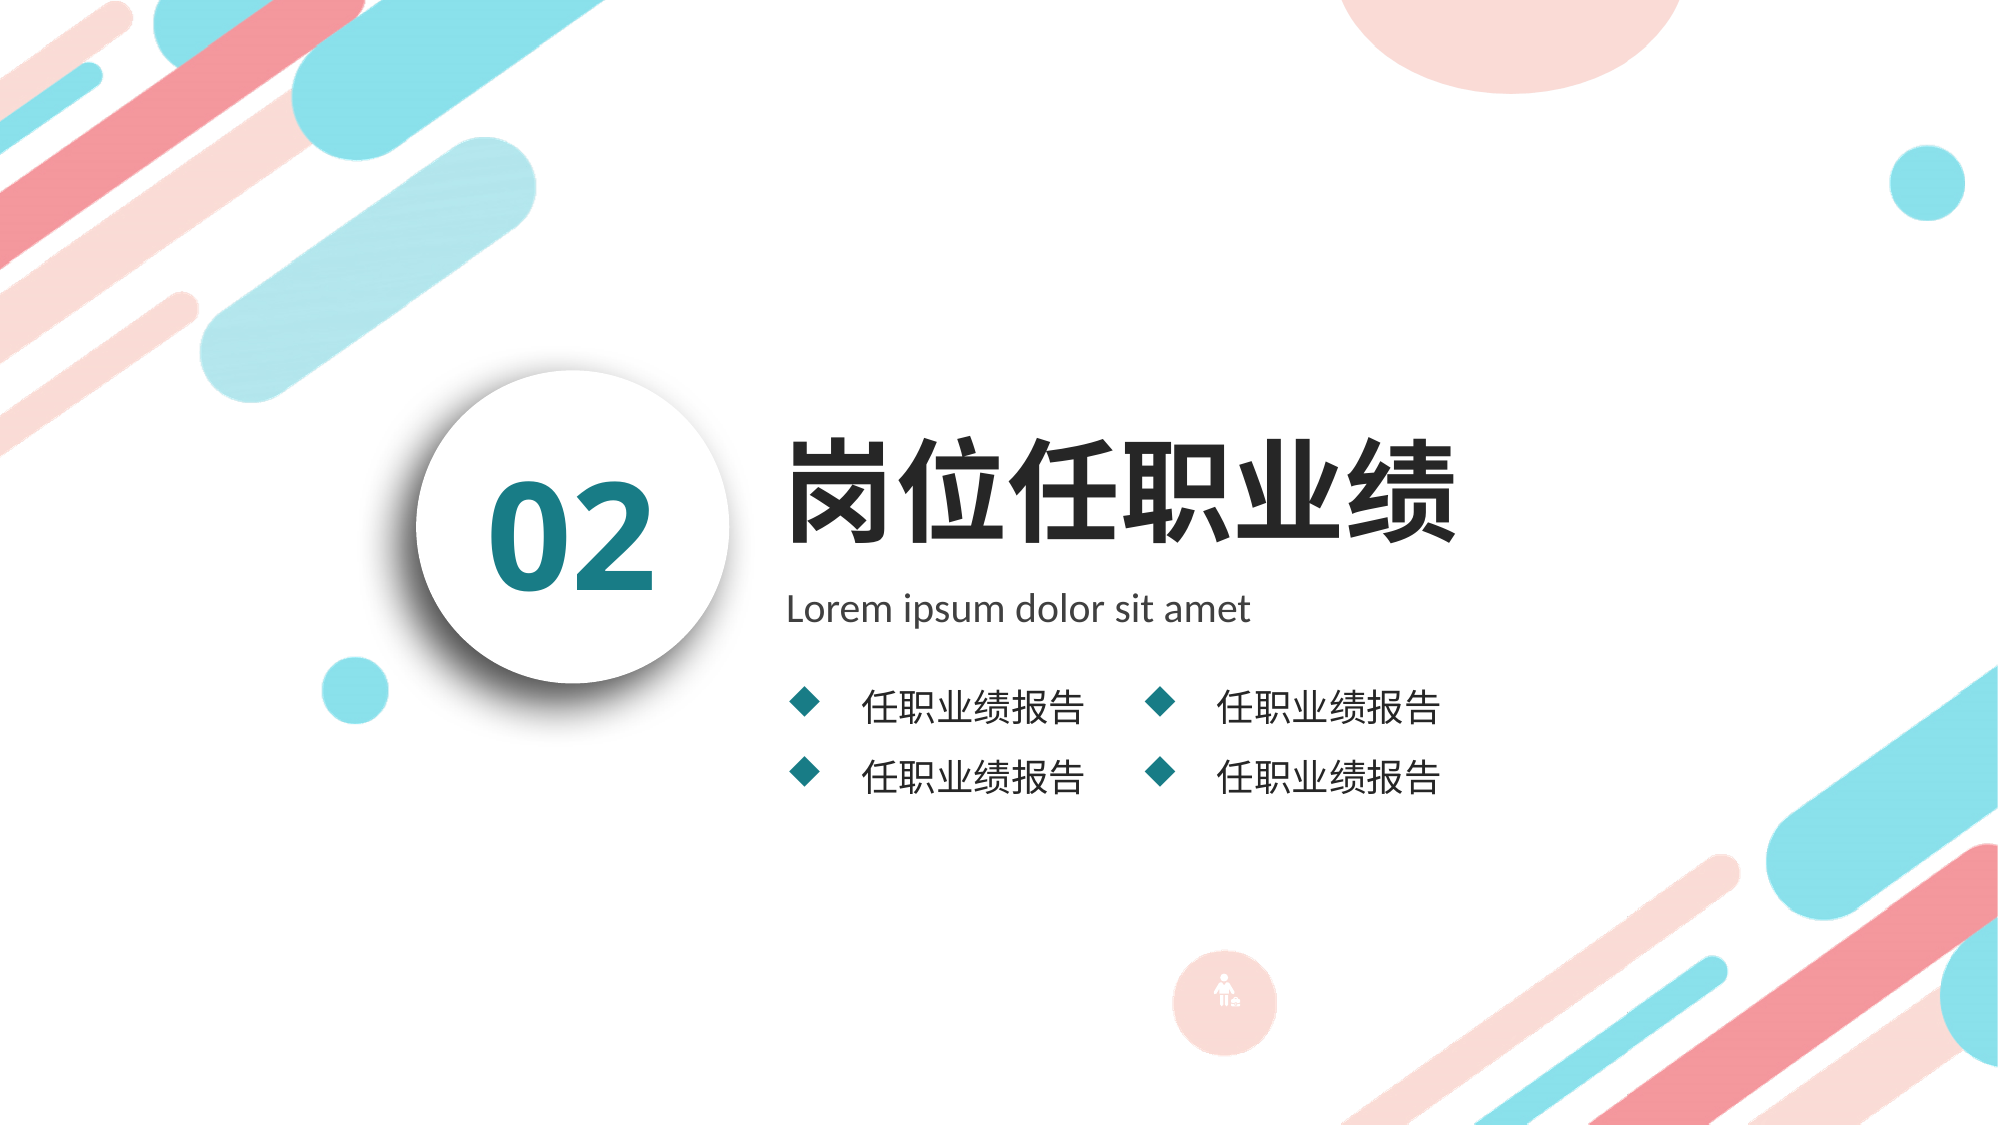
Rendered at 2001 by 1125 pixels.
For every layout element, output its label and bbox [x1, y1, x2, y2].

text_box [419, 373, 727, 681]
picture [0, 0, 2001, 1125]
